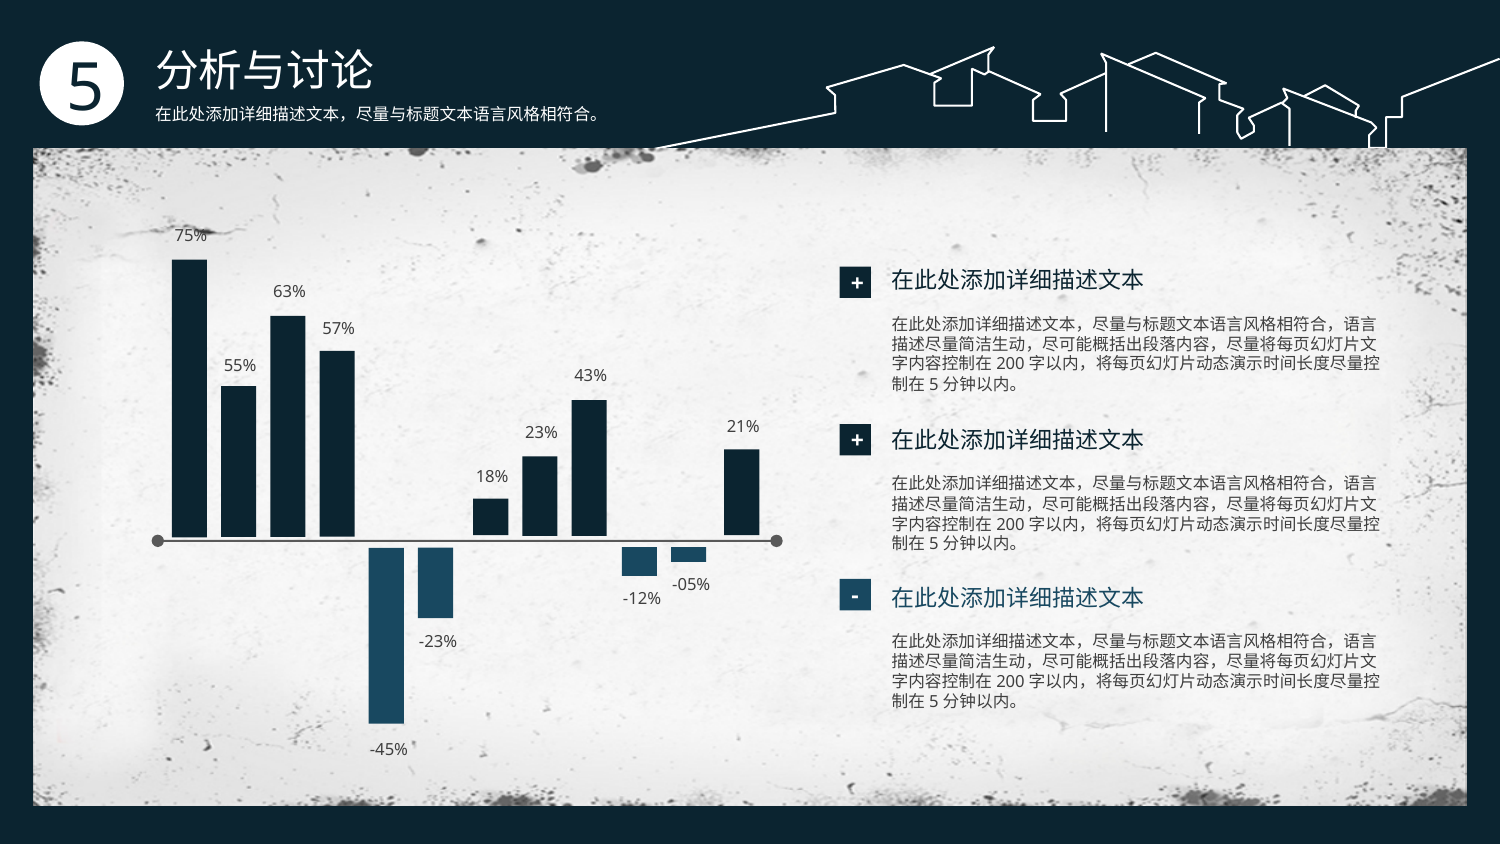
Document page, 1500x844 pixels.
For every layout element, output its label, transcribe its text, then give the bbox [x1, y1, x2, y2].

text_box [17, 7, 1483, 149]
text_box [368, 546, 707, 724]
picture [33, 148, 1467, 806]
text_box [171, 259, 760, 538]
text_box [140, 35, 637, 132]
text_box 5 [39, 41, 124, 126]
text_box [554, 46, 1500, 169]
